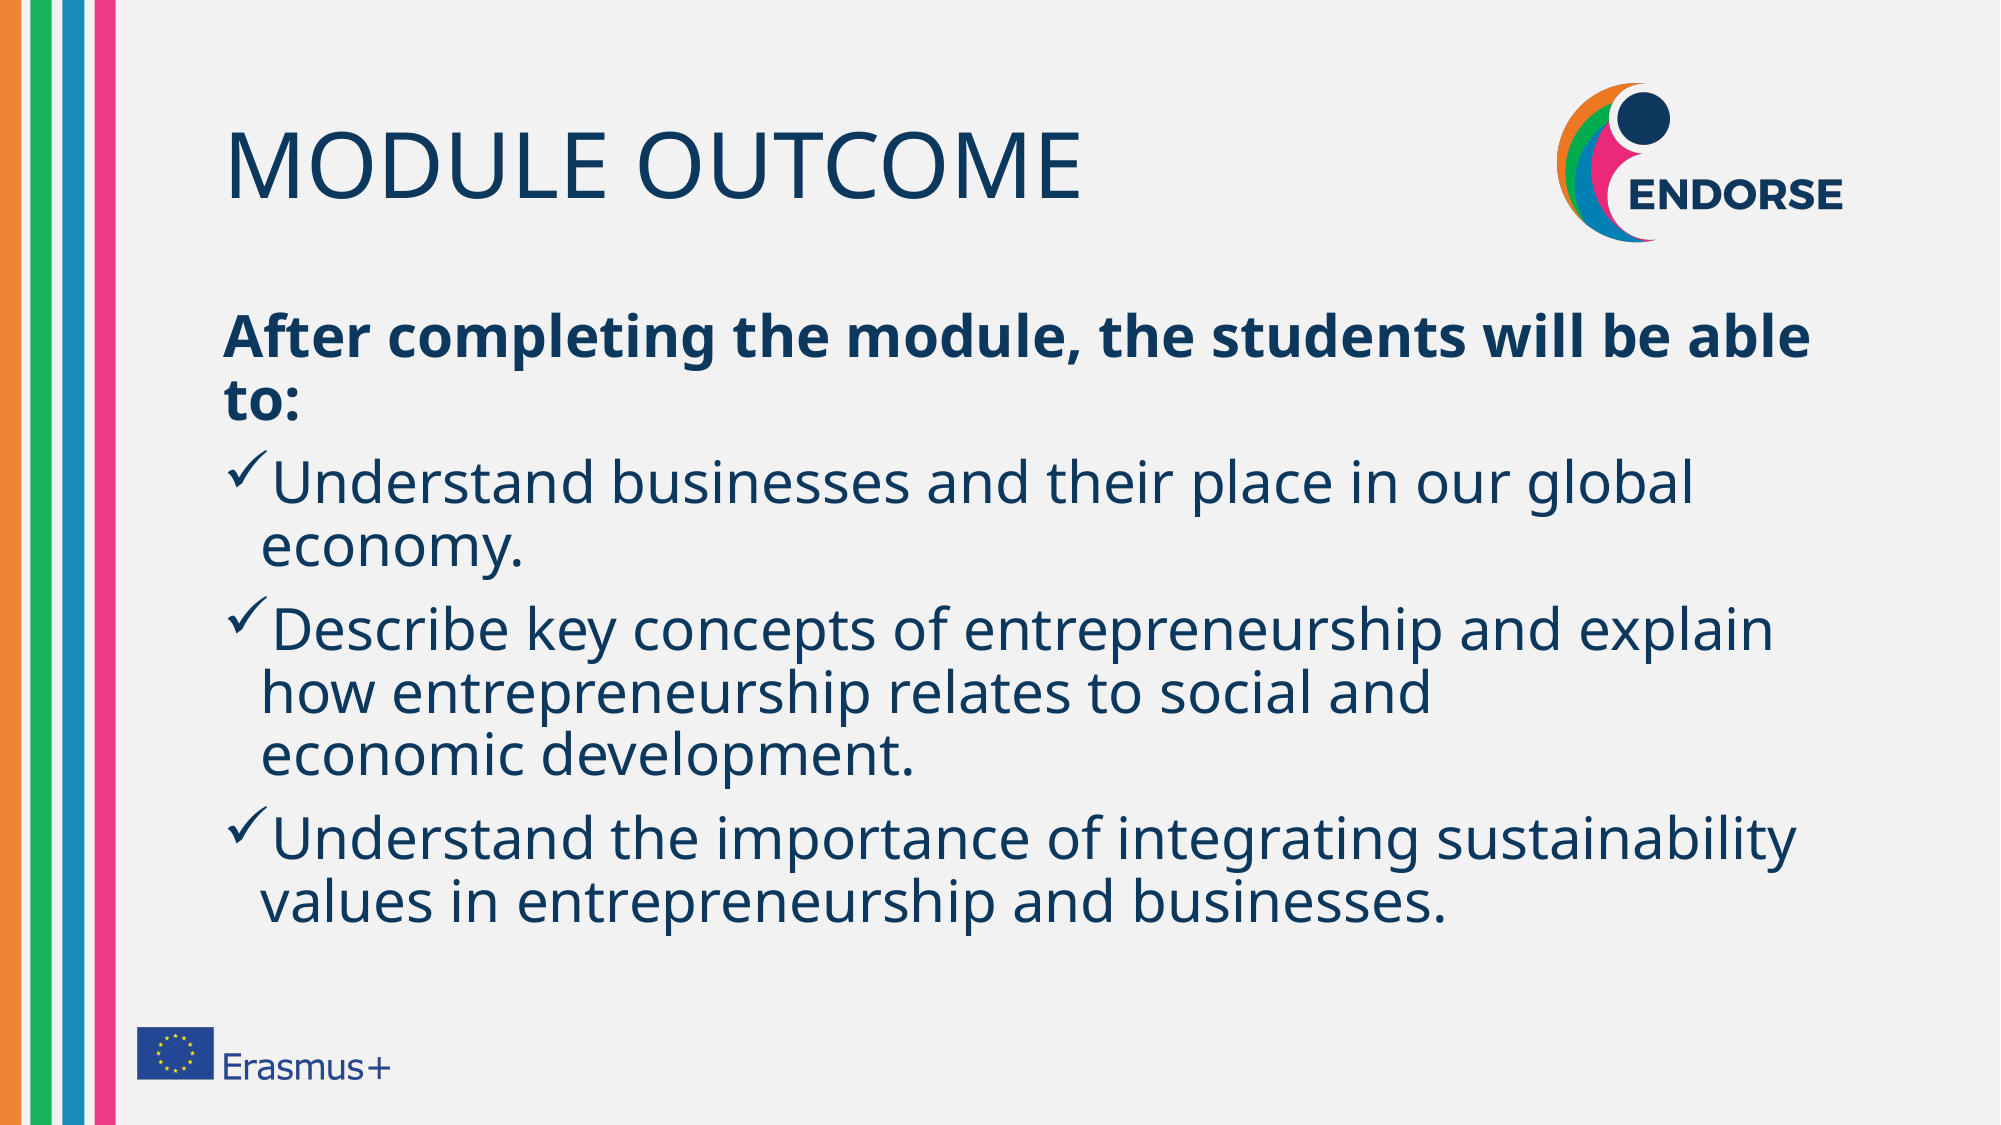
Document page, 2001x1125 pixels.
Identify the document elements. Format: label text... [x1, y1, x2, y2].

title MODULE OUTCOME [208, 59, 1522, 278]
picture [1532, 59, 1863, 266]
list After completing the module, the students will be able to: Understand businesses and their place in our global economy. Describe key concepts of entrepreneurship and explain how entrepreneurship relates to social and economic development. Understand the importance of integrating sustainability values in entrepreneurship and businesses. [208, 299, 1863, 1014]
picture [137, 1027, 390, 1080]
